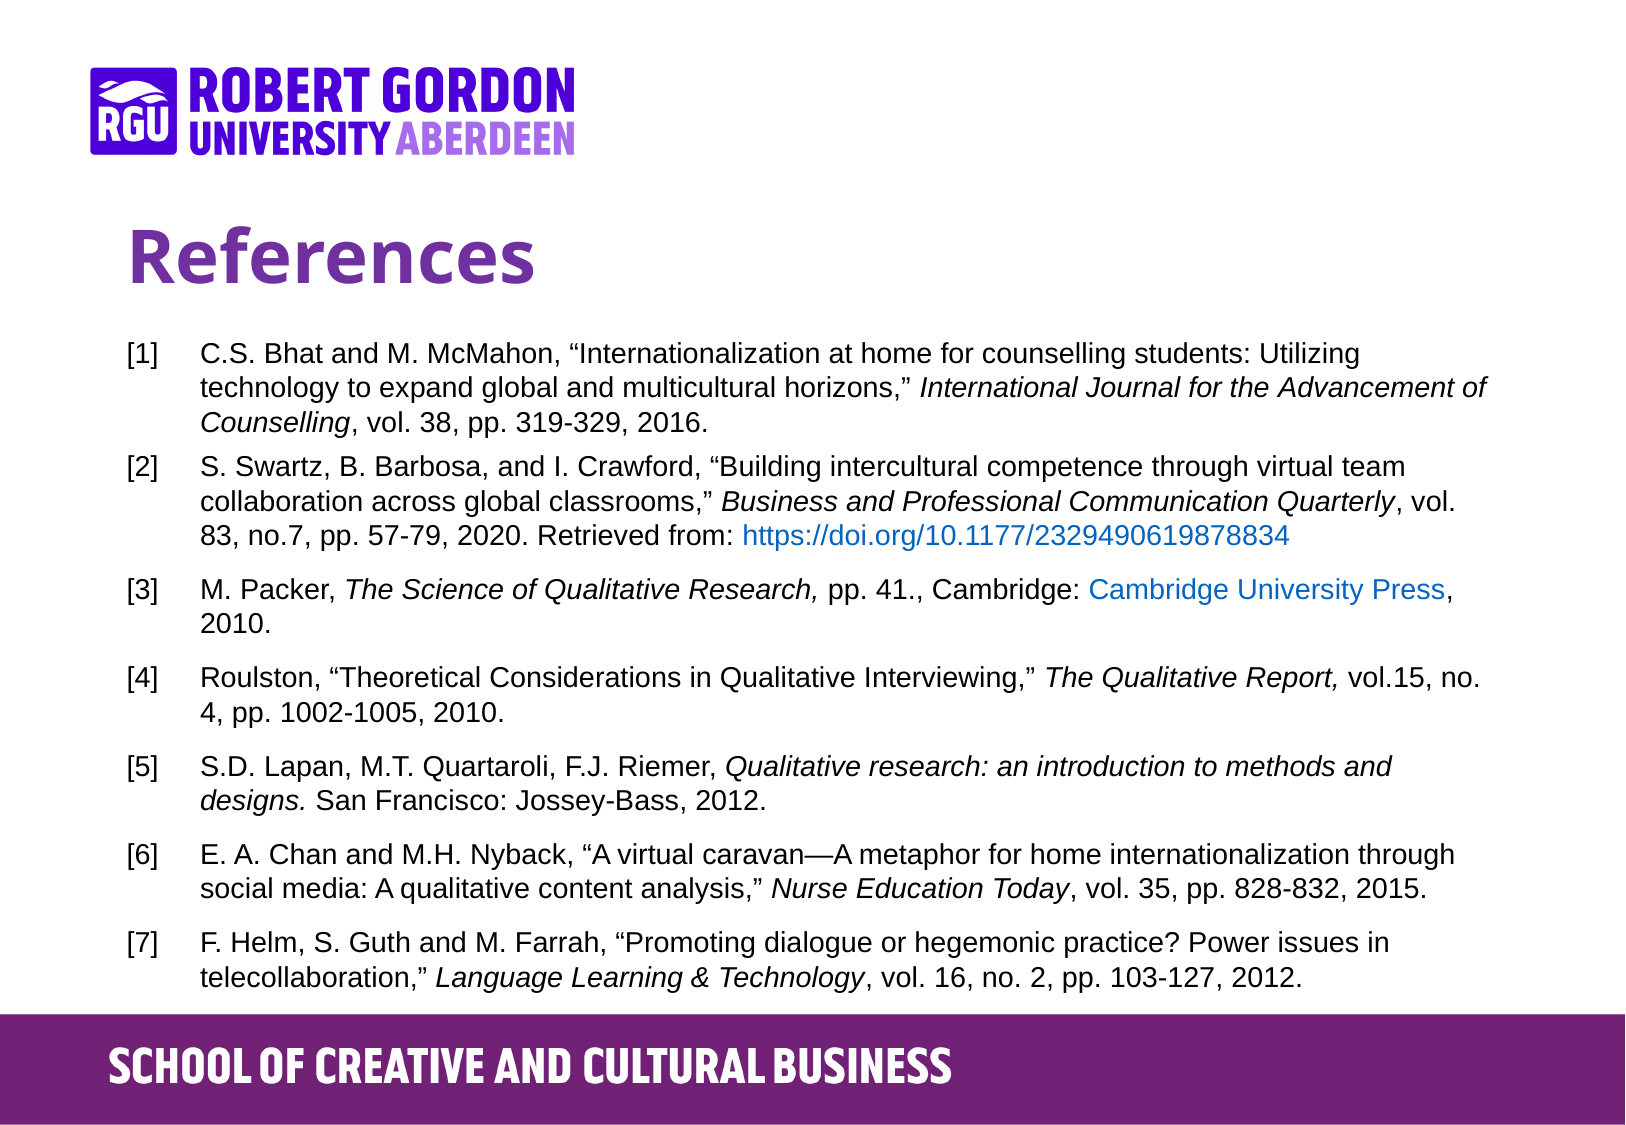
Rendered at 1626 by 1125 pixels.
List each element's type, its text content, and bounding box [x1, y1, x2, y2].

picture [0, 1011, 1625, 1125]
list [1] C.S. Bhat and M. McMahon, “Internationalization at home for counselling students: Utilizing technology to expand global and multicultural horizons,” International Journal for the Advancement of Counselling, vol. 38, pp. 319-329, 2016. [2] S. Swartz, B. Barbosa, and I. Crawford, “Building intercultural competence through virtual team collaboration across global classrooms,” Business and Professional Communication Quarterly, vol. 83, no.7, pp. 57-79, 2020. Retrieved from: https://doi.org/10.1177/2329490619878834 [3] M. Packer, The Science of Qualitative Research, pp. 41., Cambridge: Cambridge University Press, 2010. [4] Roulston, “Theoretical Considerations in Qualitative Interviewing,” The Qualitative Report, vol.15, no. 4, pp. 1002-1005, 2010. [5] S.D. Lapan, M.T. Quartaroli, F.J. Riemer, Qualitative research: an introduction to methods and designs. San Francisco: Jossey-Bass, 2012. [6] E. A. Chan and M.H. Nyback, “A virtual caravan—A metaphor for home internationalization through social media: A qualitative content analysis,” Nurse Education Today, vol. 35, pp. 828-832, 2015. [7] F. Helm, S. Guth and M. Farrah, “Promoting dialogue or hegemonic practice? Power issues in telecollaboration,” Language Learning & Technology, vol. 16, no. 2, pp. 103-127, 2012. [111, 326, 1514, 1011]
picture [84, 60, 579, 163]
title References [111, 210, 1514, 309]
